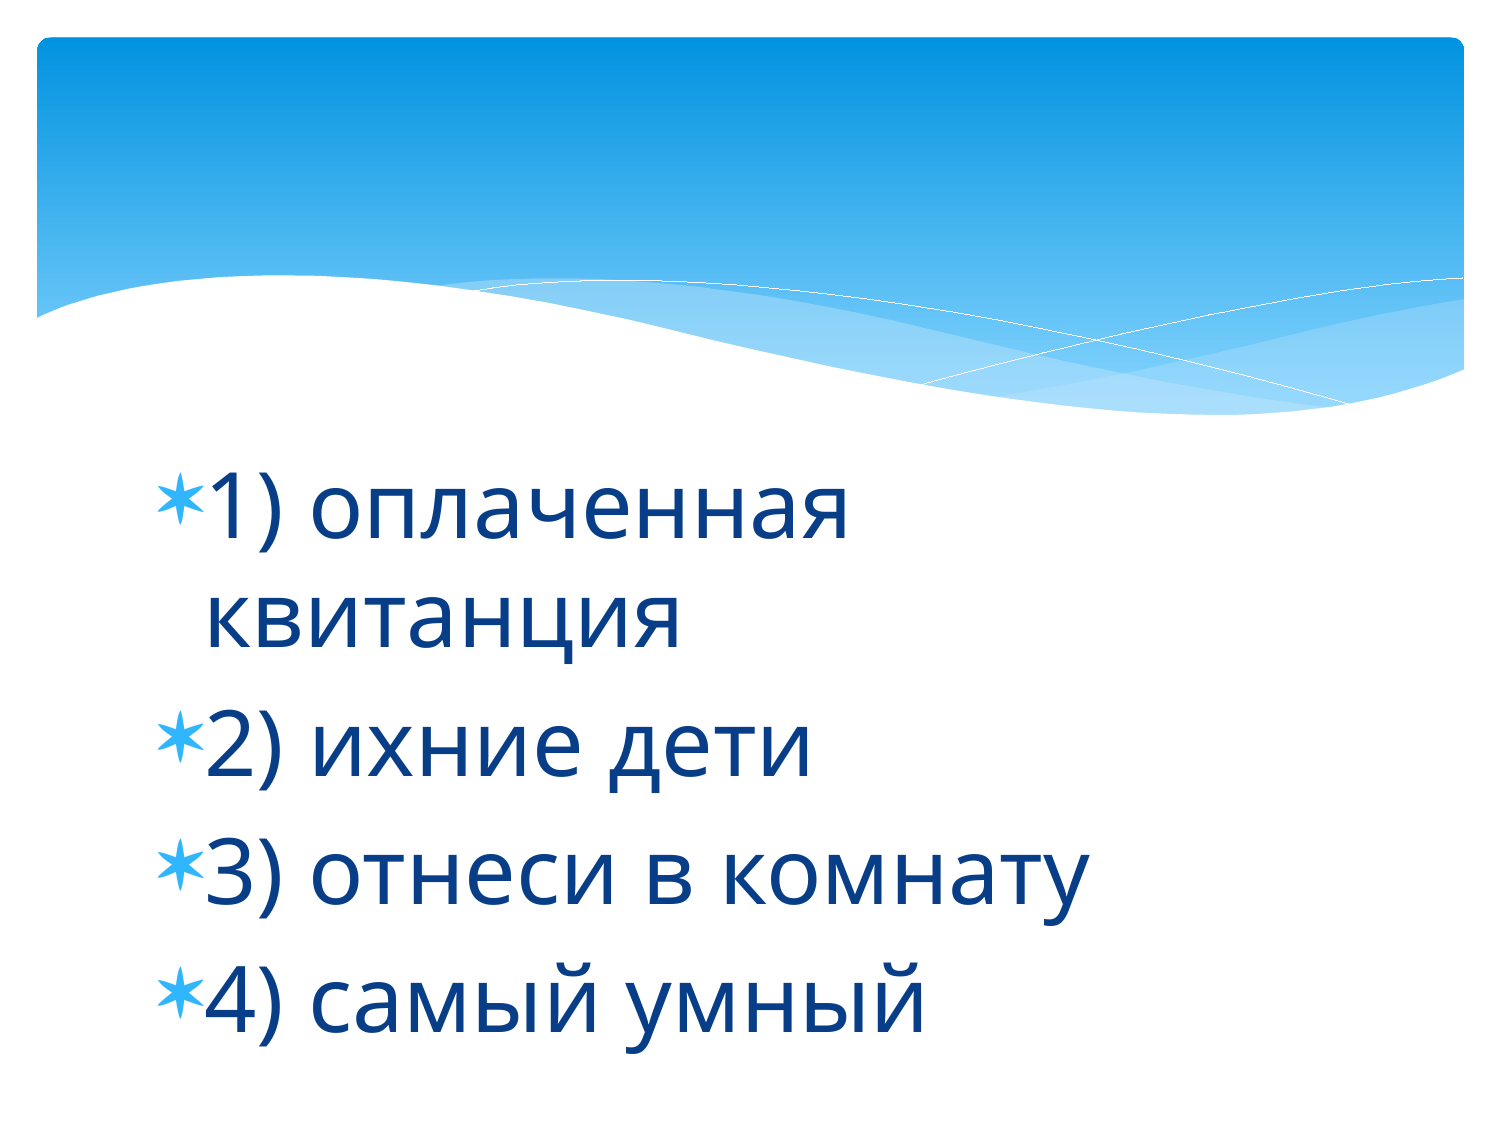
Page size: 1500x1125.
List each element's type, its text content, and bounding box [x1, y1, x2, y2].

list 1) оплаченная квитанция 2) ихние дети 3) отнеси в комнату 4) самый умный [143, 438, 1359, 1005]
